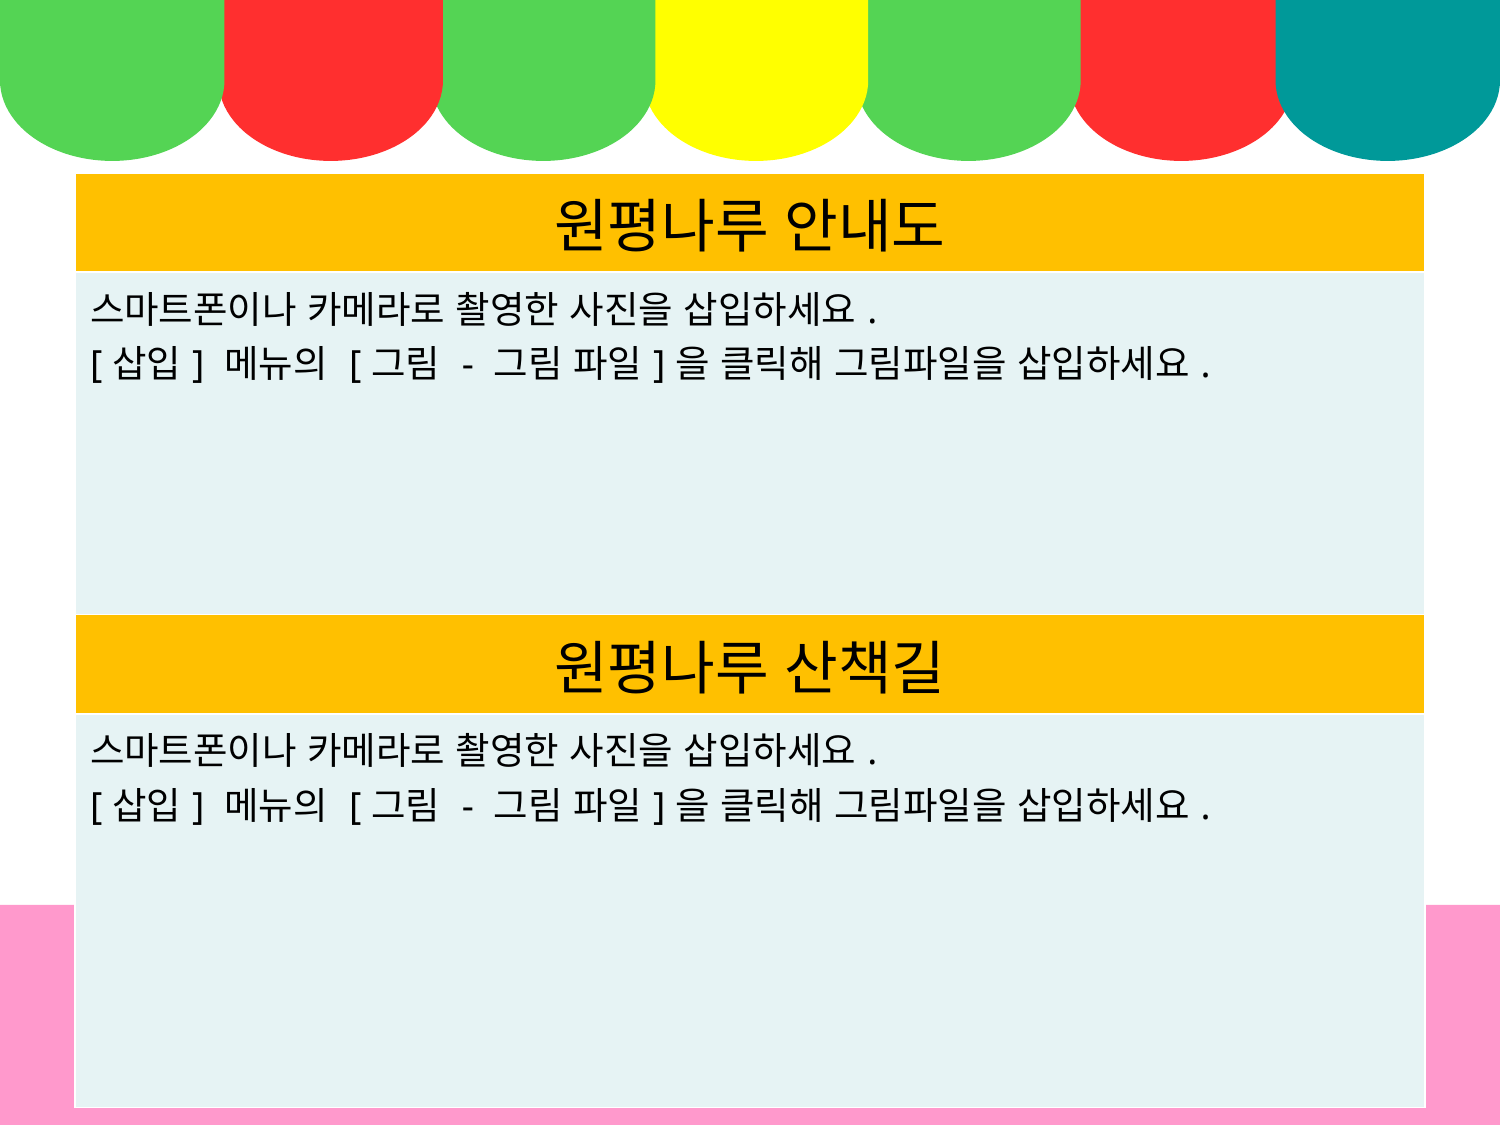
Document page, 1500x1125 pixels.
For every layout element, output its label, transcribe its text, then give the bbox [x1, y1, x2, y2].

table_cell 스마트폰이나 카메라로 촬영한 사진을 삽입하세요. [삽입] 메뉴의 [그림 - 그림 파일]을 클릭해 그림파일을 삽입하세요. [76, 715, 1424, 1107]
table_cell 원평나루 산책길 [76, 615, 1424, 713]
table_header 원평나루 안내도 [76, 174, 1424, 271]
table_cell 스마트폰이나 카메라로 촬영한 사진을 삽입하세요. [삽입] 메뉴의 [그림 - 그림 파일]을 클릭해 그림파일을 삽입하세요. [76, 273, 1424, 614]
